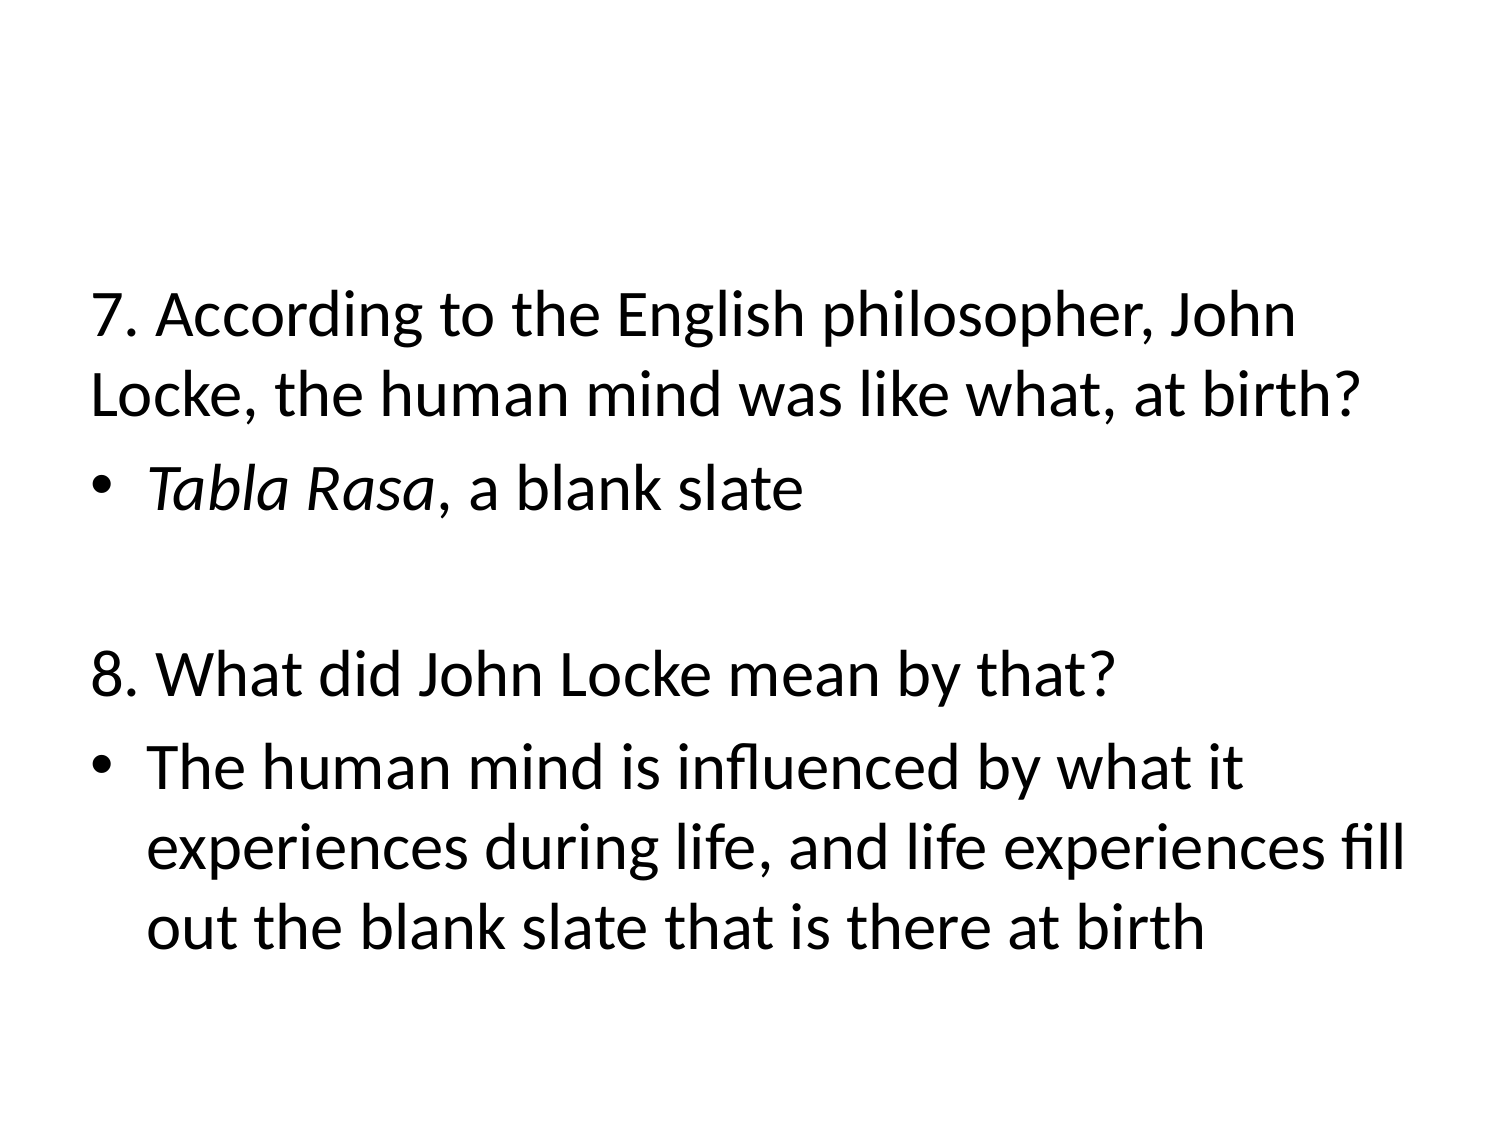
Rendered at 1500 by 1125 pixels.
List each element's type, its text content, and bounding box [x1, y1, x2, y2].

list 7. According to the English philosopher, John Locke, the human mind was like what, at birth? Tabla Rasa, a blank slate 8. What did John Locke mean by that? The human mind is influenced by what it experiences during life, and life experiences fill out the blank slate that is there at birth [75, 262, 1425, 1005]
